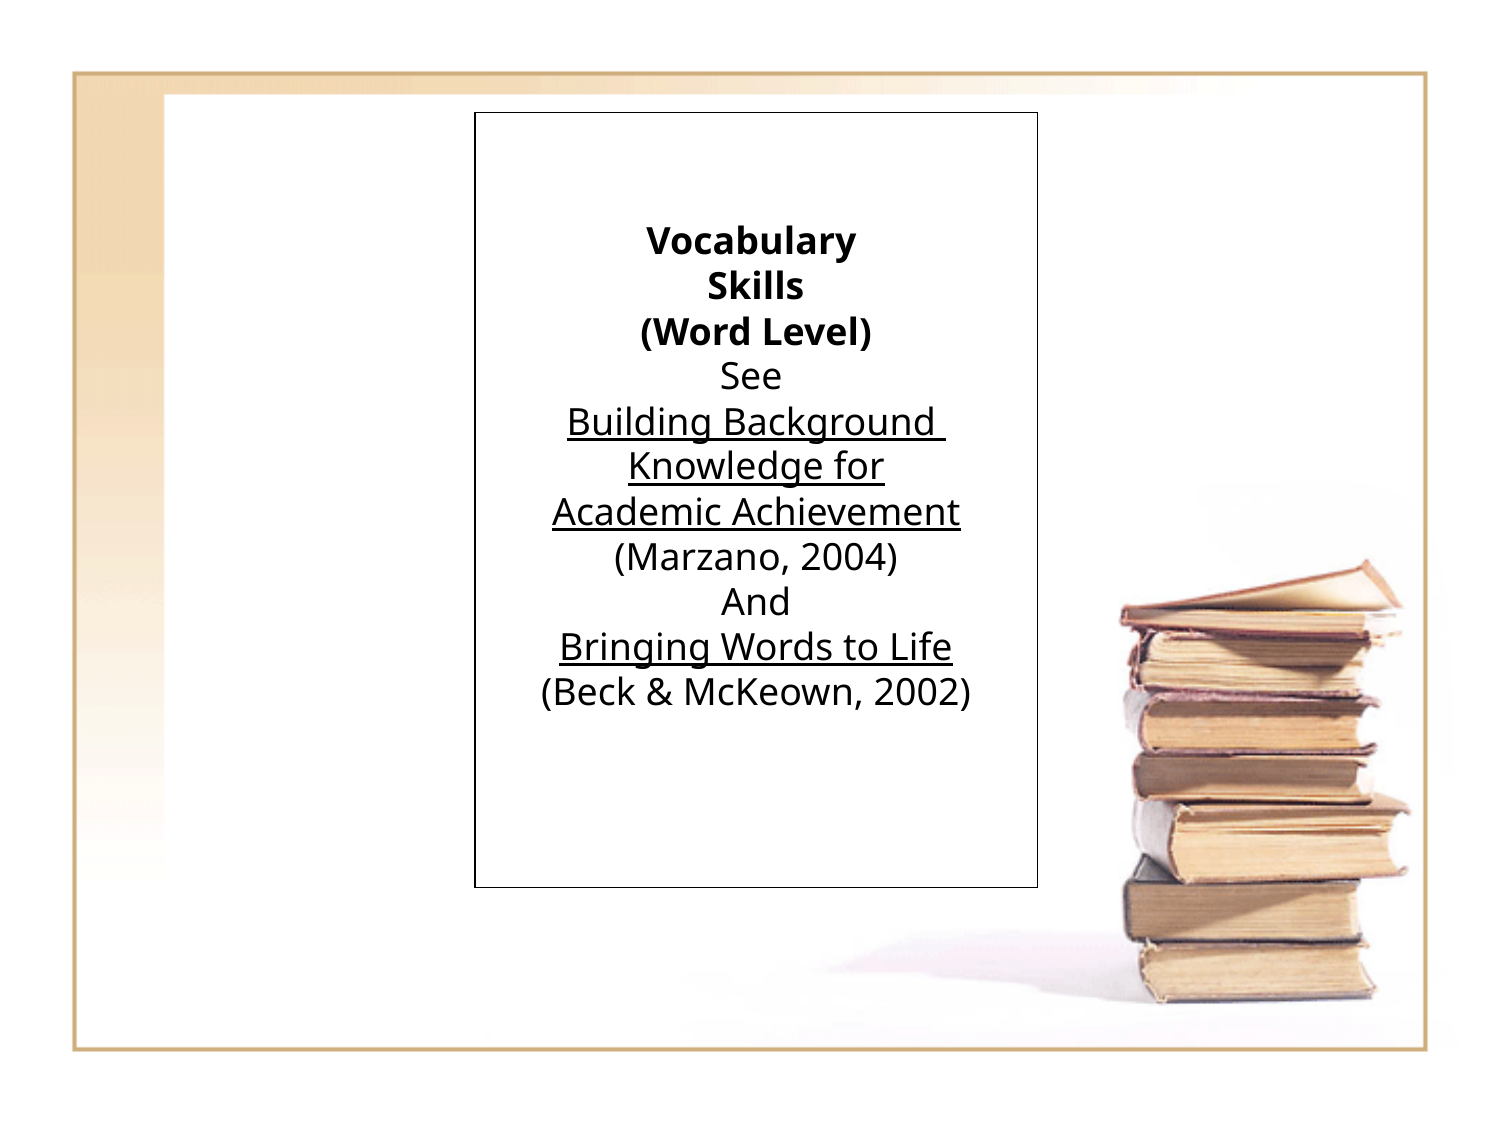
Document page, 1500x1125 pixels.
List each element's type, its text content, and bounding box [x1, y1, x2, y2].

picture [0, 0, 1500, 1125]
text_box Vocabulary Skills (Word Level) See Building Background Knowledge for Academic Achievement (Marzano, 2004) And Bringing Words to Life (Beck & McKeown, 2002) [474, 112, 1038, 888]
